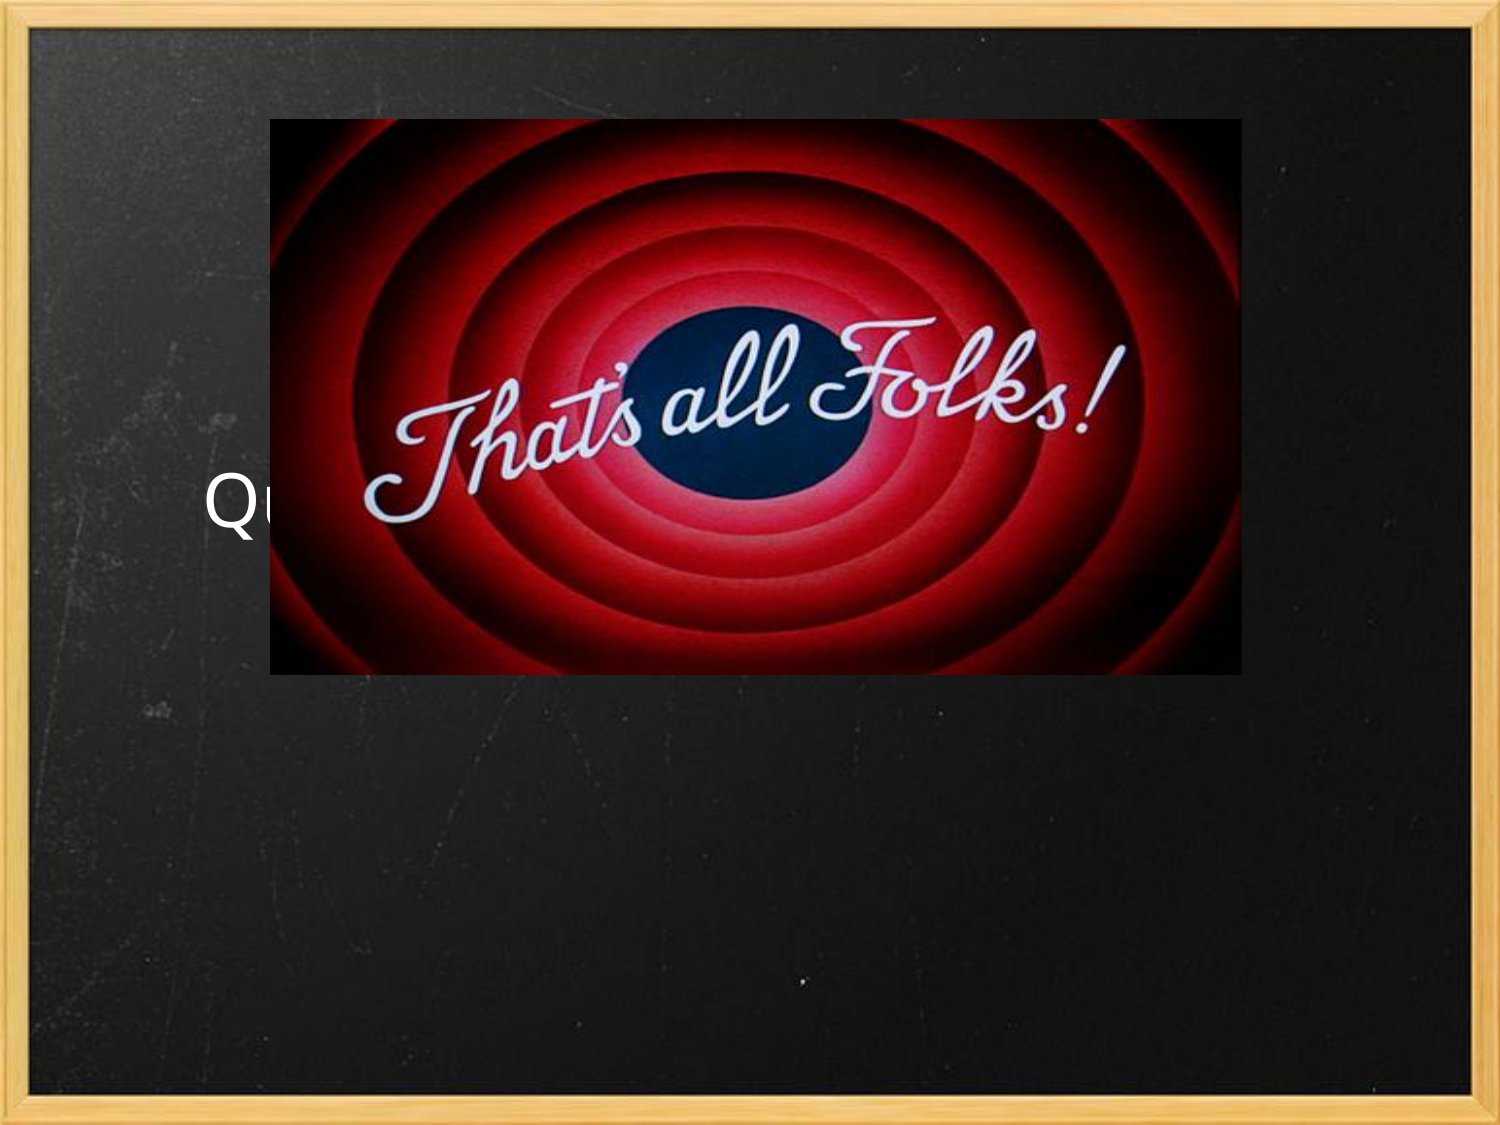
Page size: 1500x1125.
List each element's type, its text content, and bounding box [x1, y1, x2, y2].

picture [0, 0, 1500, 1125]
text_box [270, 119, 1242, 675]
list Questions or Comments? [45, 179, 1454, 848]
